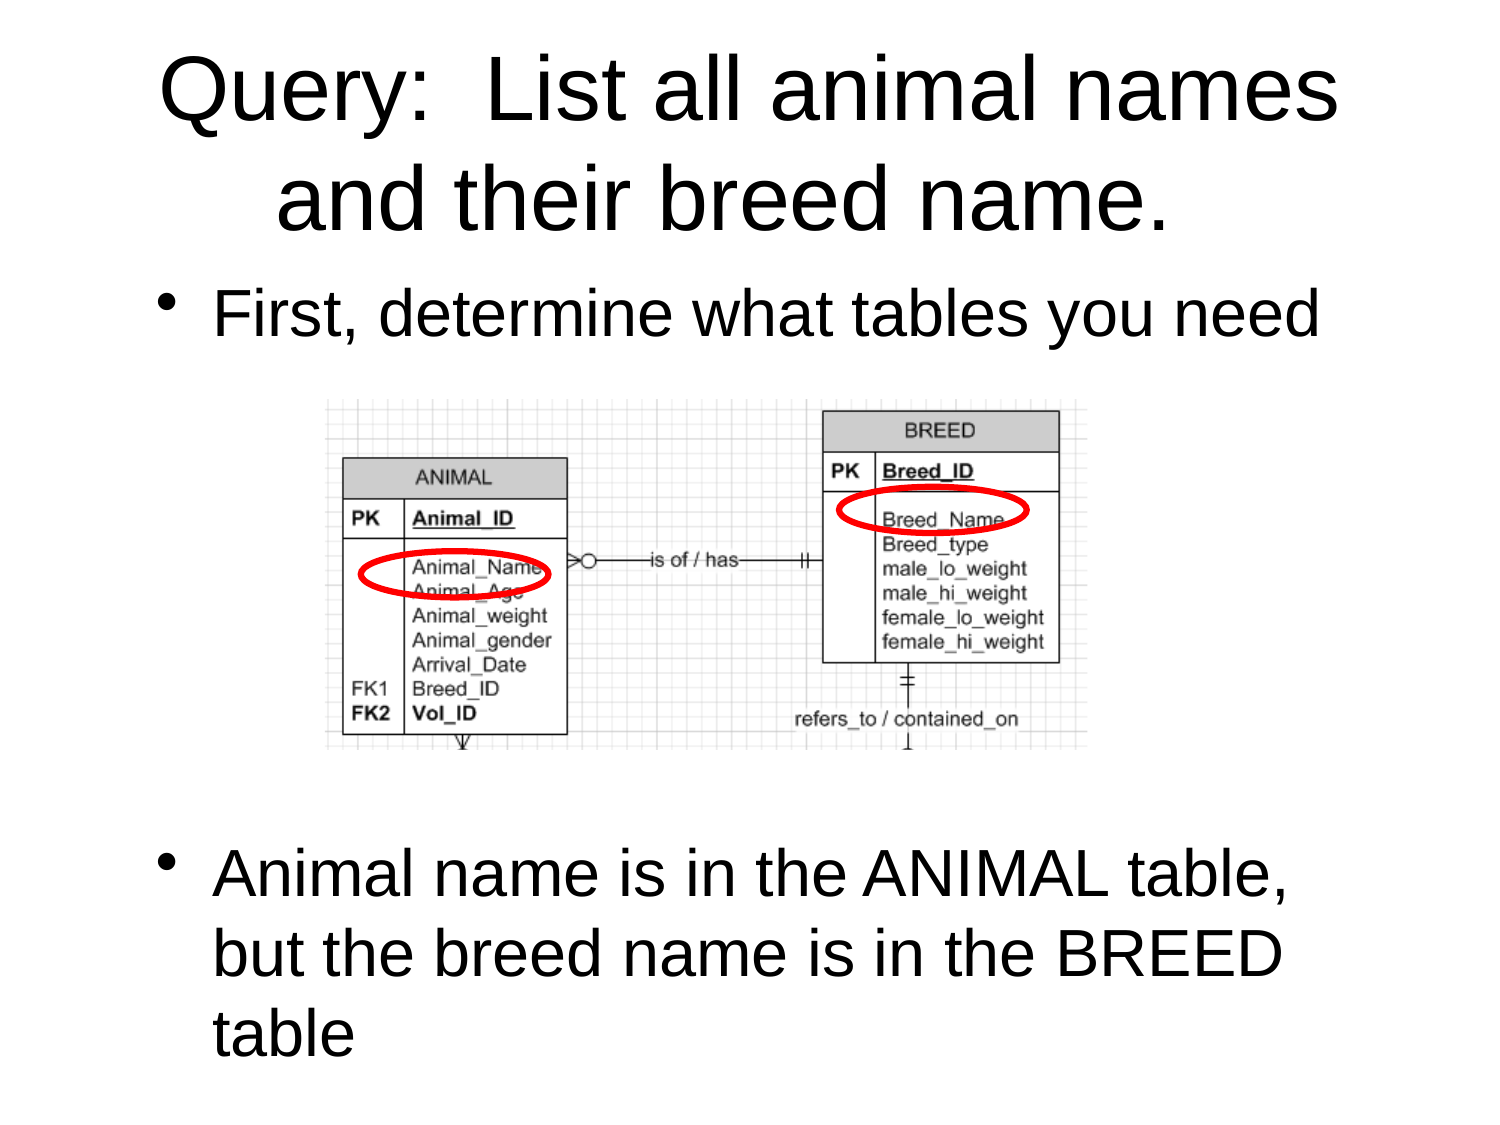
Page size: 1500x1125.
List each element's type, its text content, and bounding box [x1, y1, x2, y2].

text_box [360, 486, 1027, 598]
picture [324, 399, 1088, 750]
title Query: List all animal names and their breed name. [75, 45, 1425, 233]
list First, determine what tables you need Animal name is in the ANIMAL table, but the breed name is in the BREED table [140, 262, 1360, 442]
